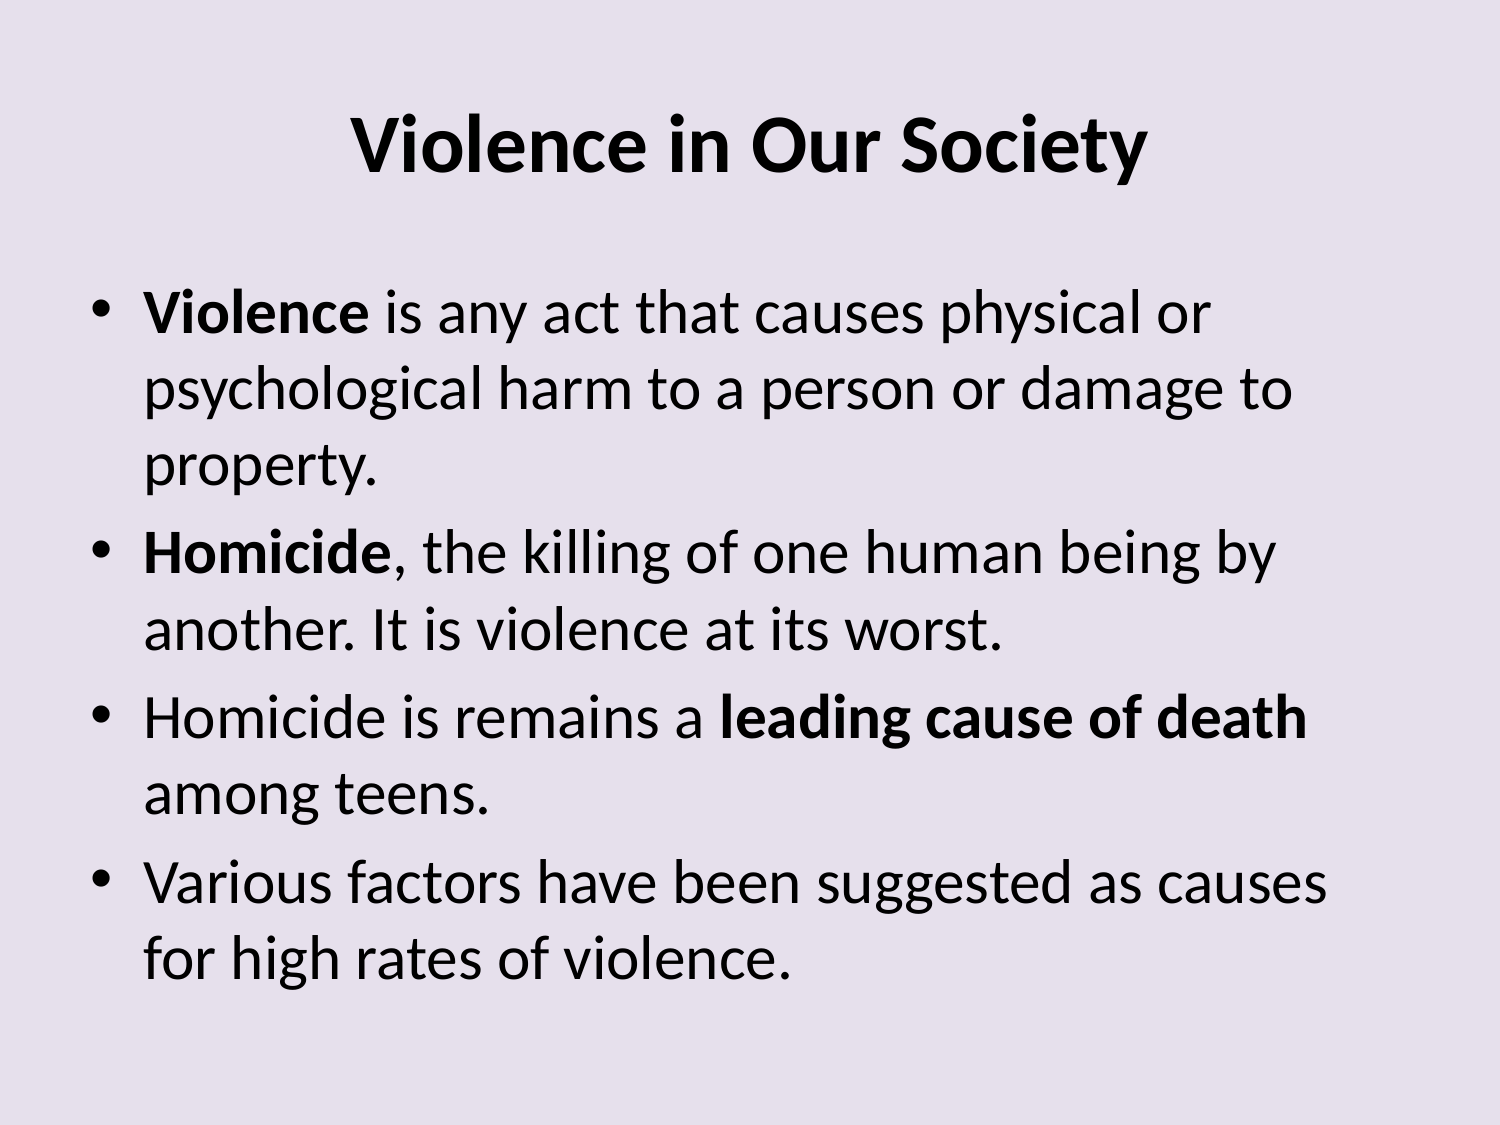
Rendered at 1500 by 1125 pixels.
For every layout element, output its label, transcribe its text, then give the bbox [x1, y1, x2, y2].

title Violence in Our Society [75, 45, 1425, 233]
list Violence is any act that causes physical or psychological harm to a person or damage to property. Homicide, the killing of one human being by another. It is violence at its worst. Homicide is remains a leading cause of death among teens. Various factors have been suggested as causes for high rates of violence. [75, 262, 1425, 1005]
